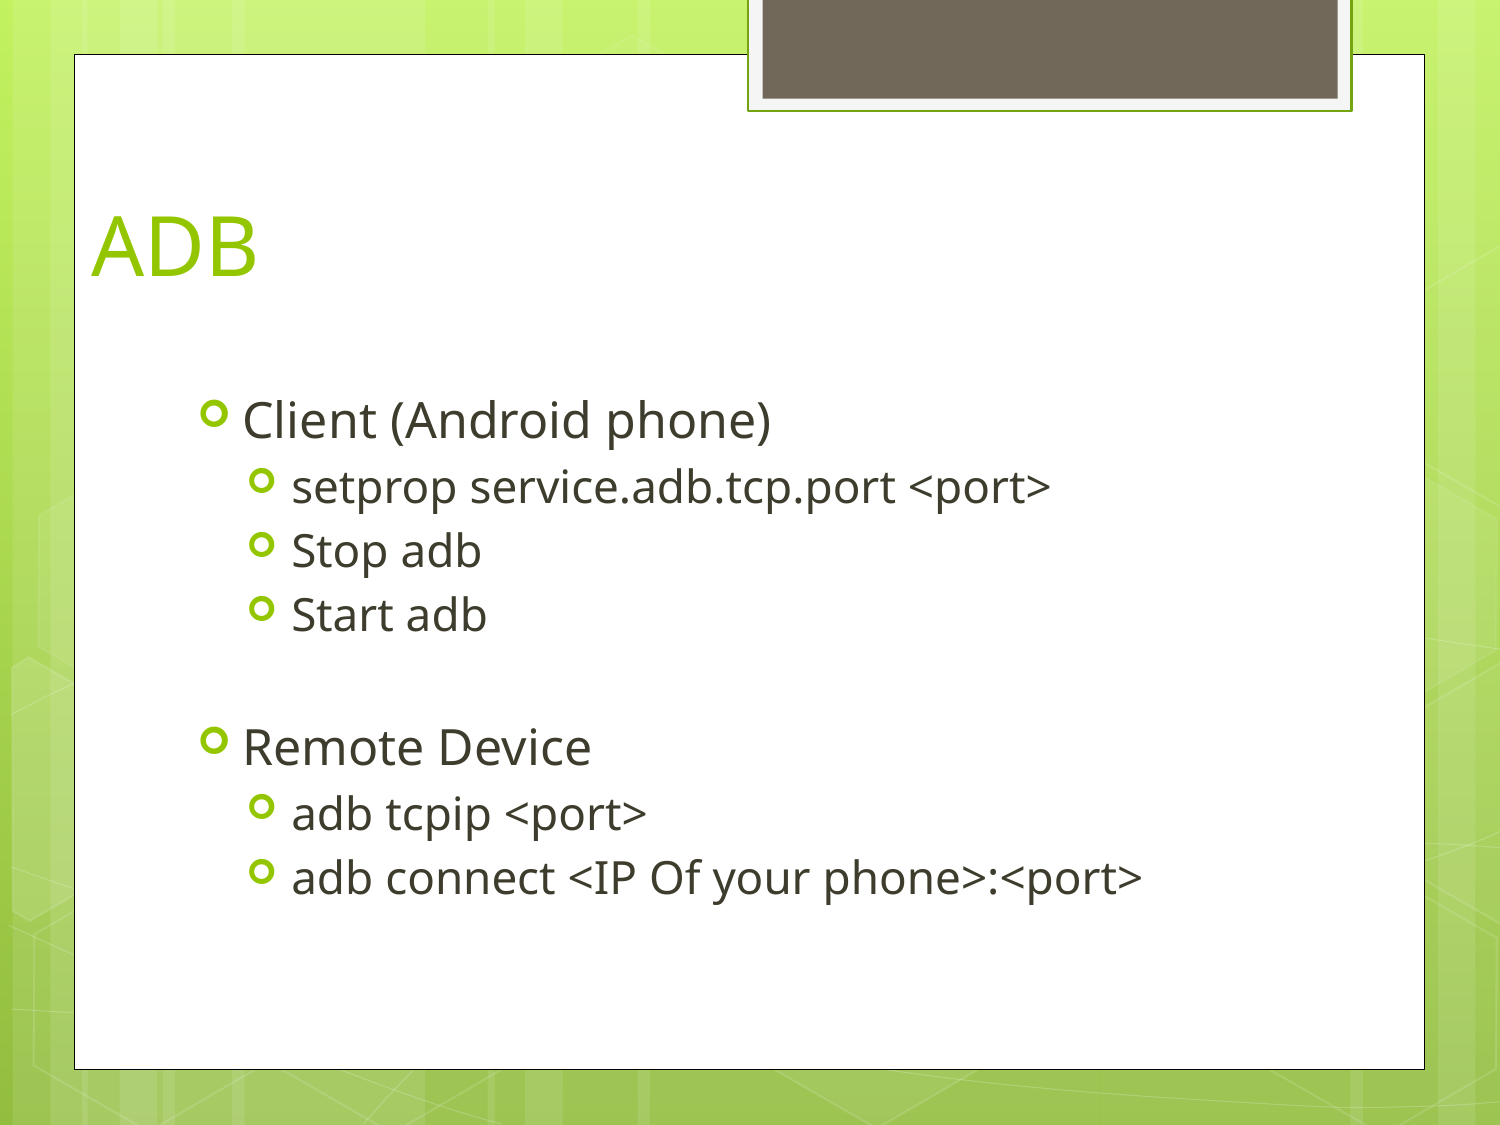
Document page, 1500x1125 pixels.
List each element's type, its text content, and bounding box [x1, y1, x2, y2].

title ADB [76, 113, 1229, 302]
list Client (Android phone) setprop service.adb.tcp.port <port> Stop adb Start adb Remote Device adb tcpip <port> adb connect <IP Of your phone>:<port> [171, 381, 1283, 957]
